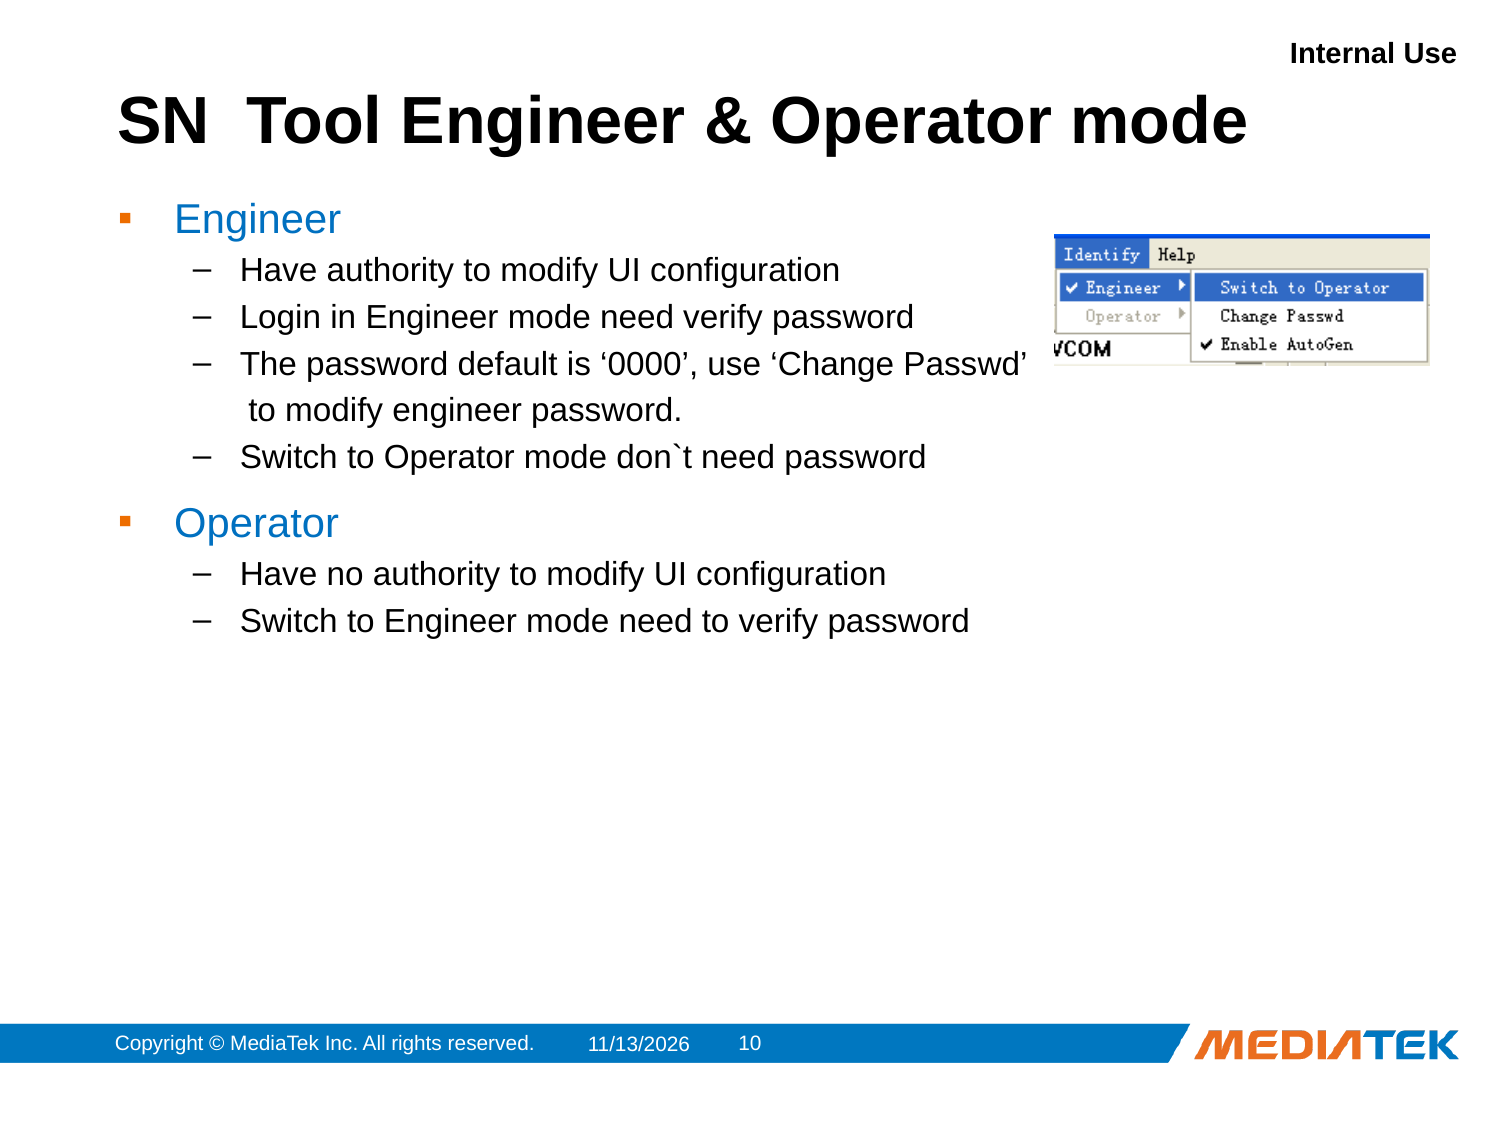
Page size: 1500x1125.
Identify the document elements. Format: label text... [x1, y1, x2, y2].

picture [0, 1023, 99, 1063]
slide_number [573, 1022, 711, 1090]
list Engineer Have authority to modify UI configuration Login in Engineer mode need verify password The password default is ‘0000’, use ‘Change Passwd’ to modify engineer password. Switch to Operator mode don`t need password Operator Have no authority to modify UI configuration Switch to Engineer mode need to verify password [102, 184, 1425, 998]
footer Copyright © MediaTek Inc. All rights reserved. [99, 1022, 573, 1090]
picture [789, 1023, 1459, 1063]
picture [1054, 234, 1430, 366]
title SN Tool Engineer & Operator mode [101, 62, 1425, 172]
slide_number 9 [711, 1022, 789, 1090]
